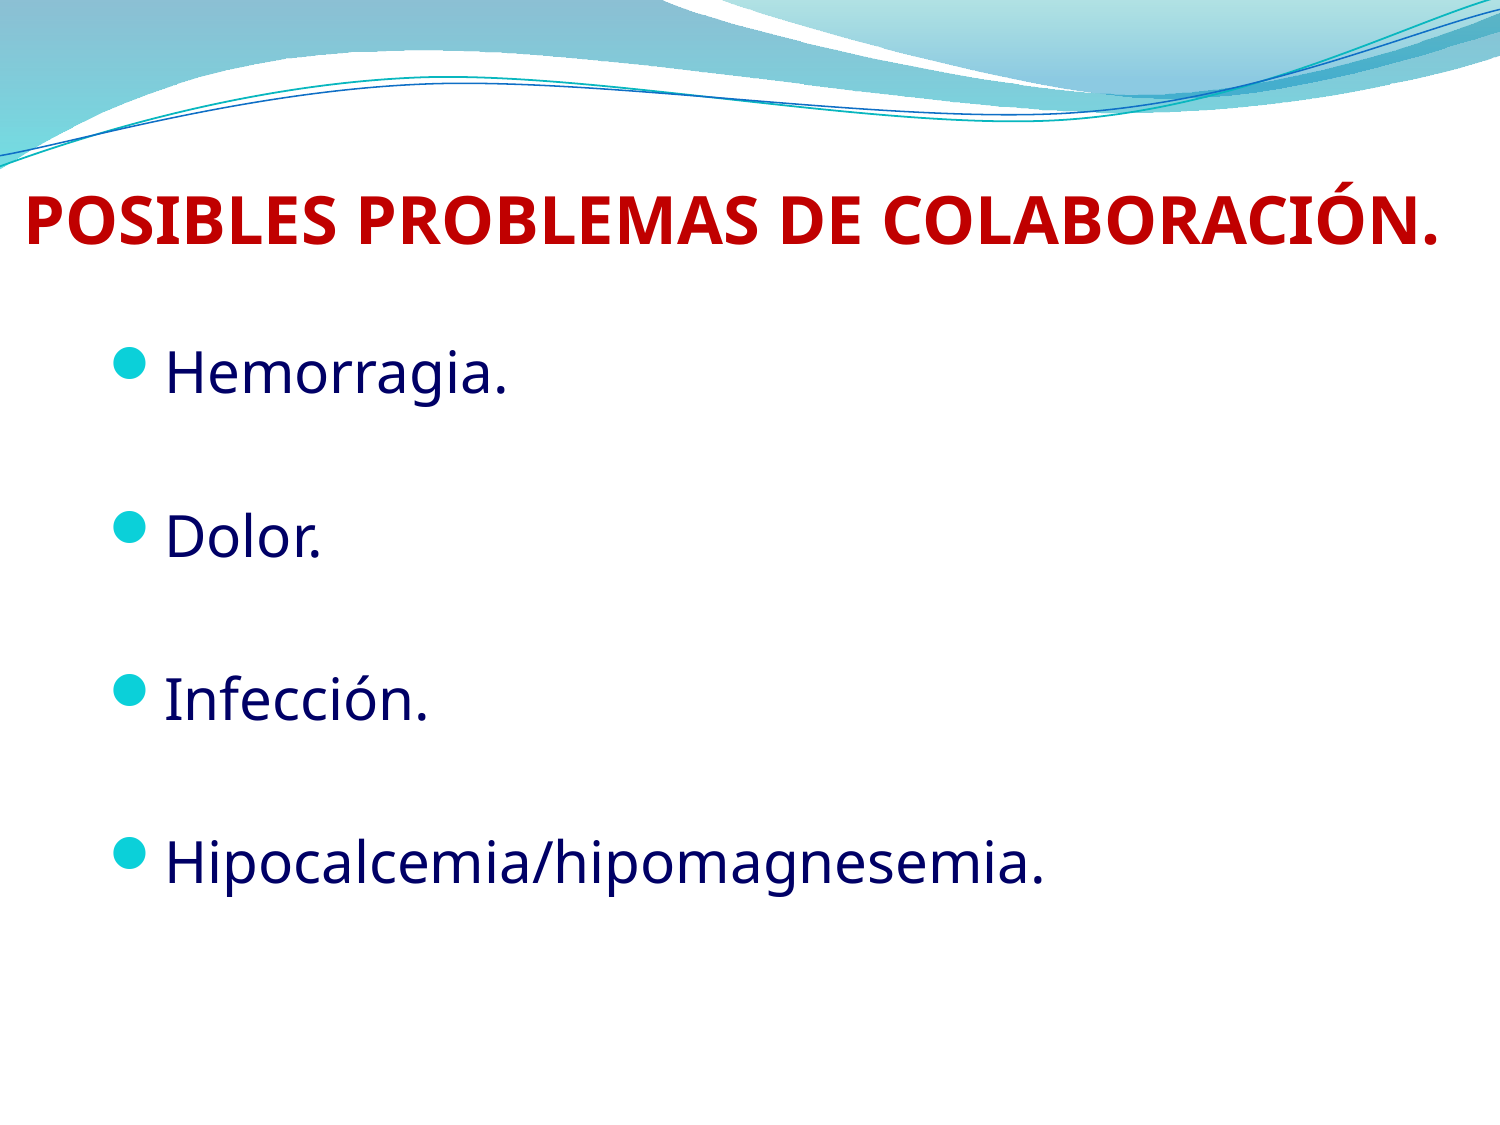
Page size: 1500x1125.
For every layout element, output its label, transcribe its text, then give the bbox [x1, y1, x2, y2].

list Hemorragia. Dolor. Infección. Hipocalcemia/hipomagnesemia. [93, 327, 1444, 1015]
title POSIBLES PROBLEMAS DE COLABORACIÓN. [23, 70, 1500, 259]
